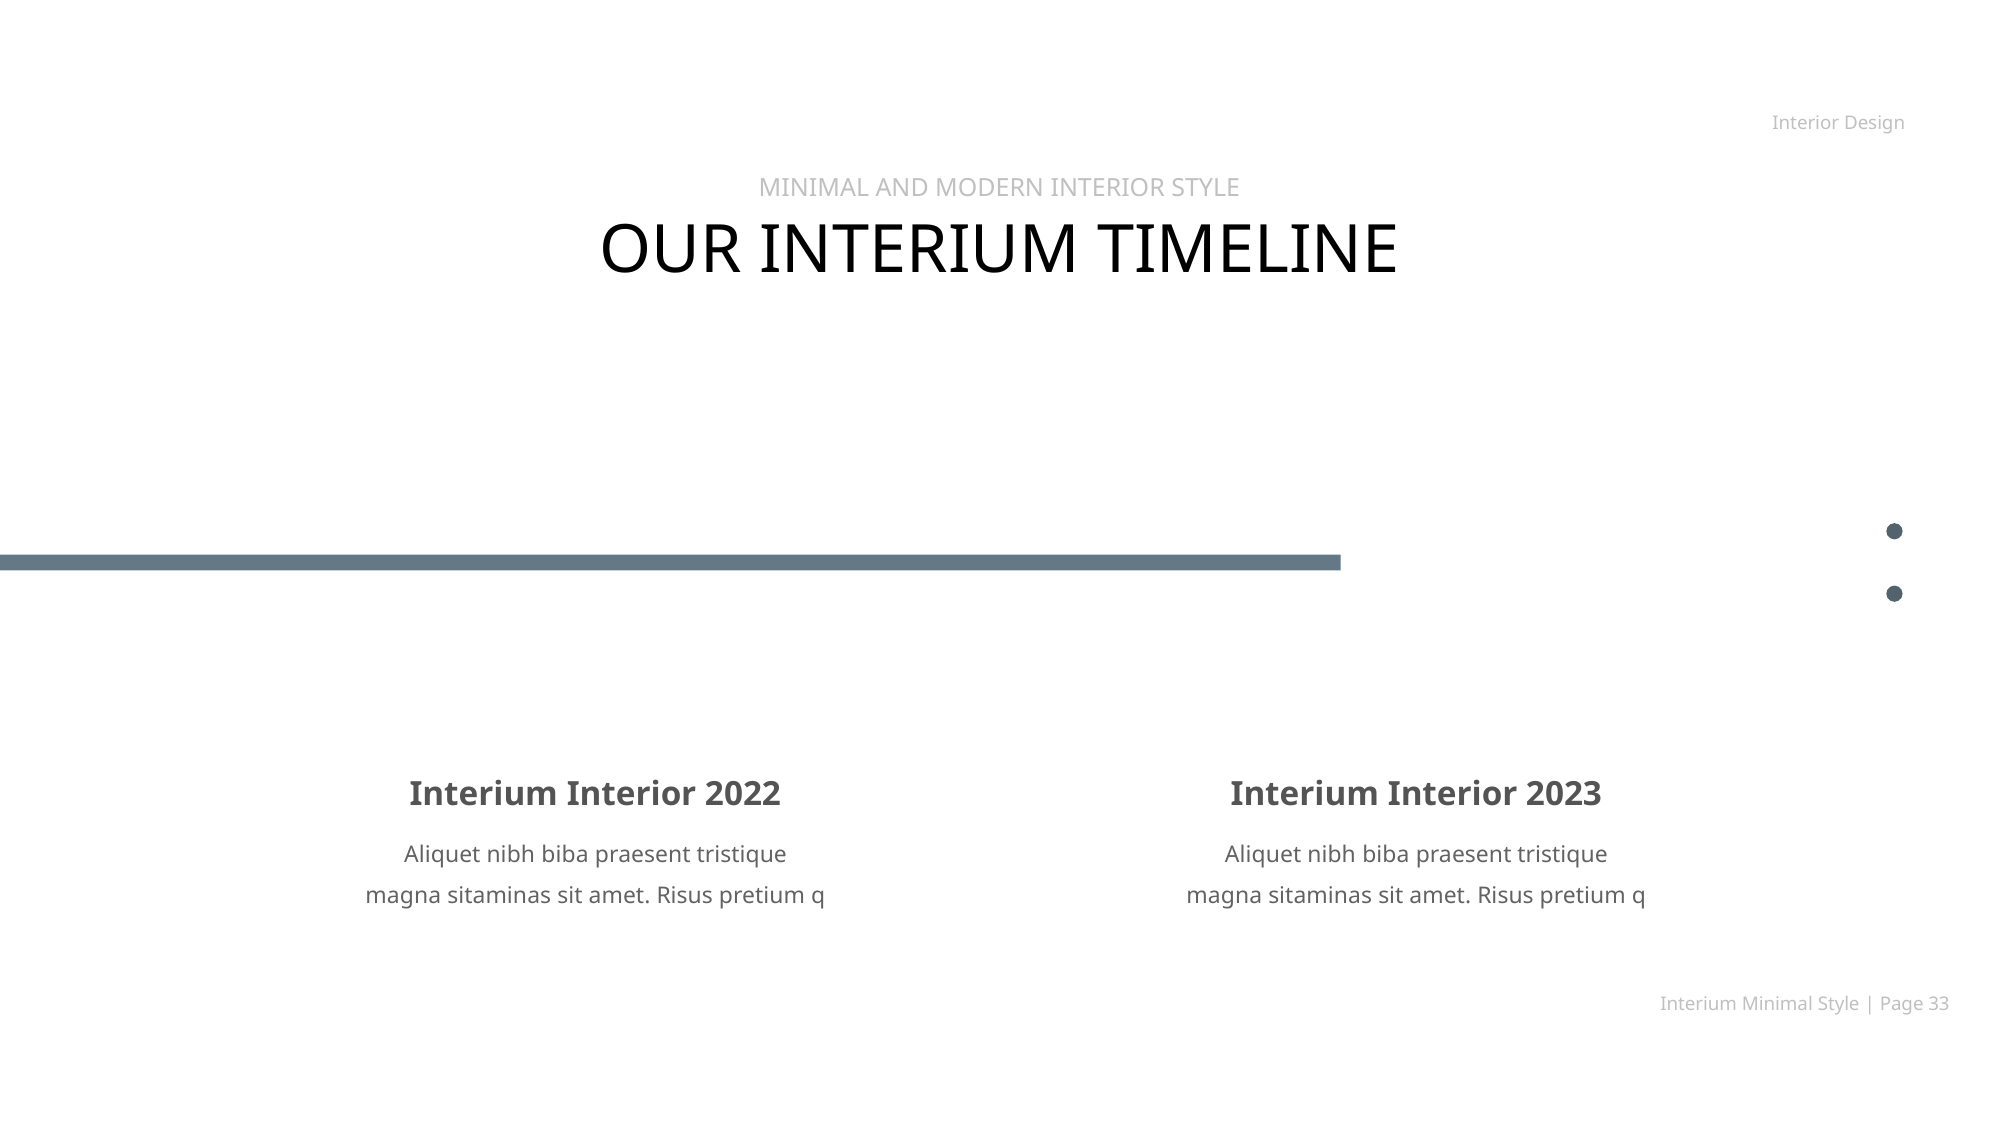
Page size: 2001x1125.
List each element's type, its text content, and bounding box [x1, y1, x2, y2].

text_box [1885, 584, 1904, 603]
text_box OUR INTERIUM TIMELINE [397, 198, 1603, 294]
picture [1139, 402, 1667, 723]
picture [333, 402, 861, 723]
text_box Interium Interior 2022 [331, 772, 861, 813]
text_box Interium Minimal Style | Page 33 [1575, 984, 1965, 1025]
text_box Aliquet nibh biba praesent tristique magna sitaminas sit amet. Risus pretium q [1170, 818, 1663, 916]
text_box Interior Design [1757, 102, 1920, 141]
text_box Interium Interior 2023 [1152, 772, 1682, 813]
text_box [1885, 522, 1904, 541]
text_box MINIMAL AND MODERN INTERIOR STYLE [744, 163, 1256, 209]
text_box Aliquet nibh biba praesent tristique magna sitaminas sit amet. Risus pretium q [350, 818, 842, 916]
